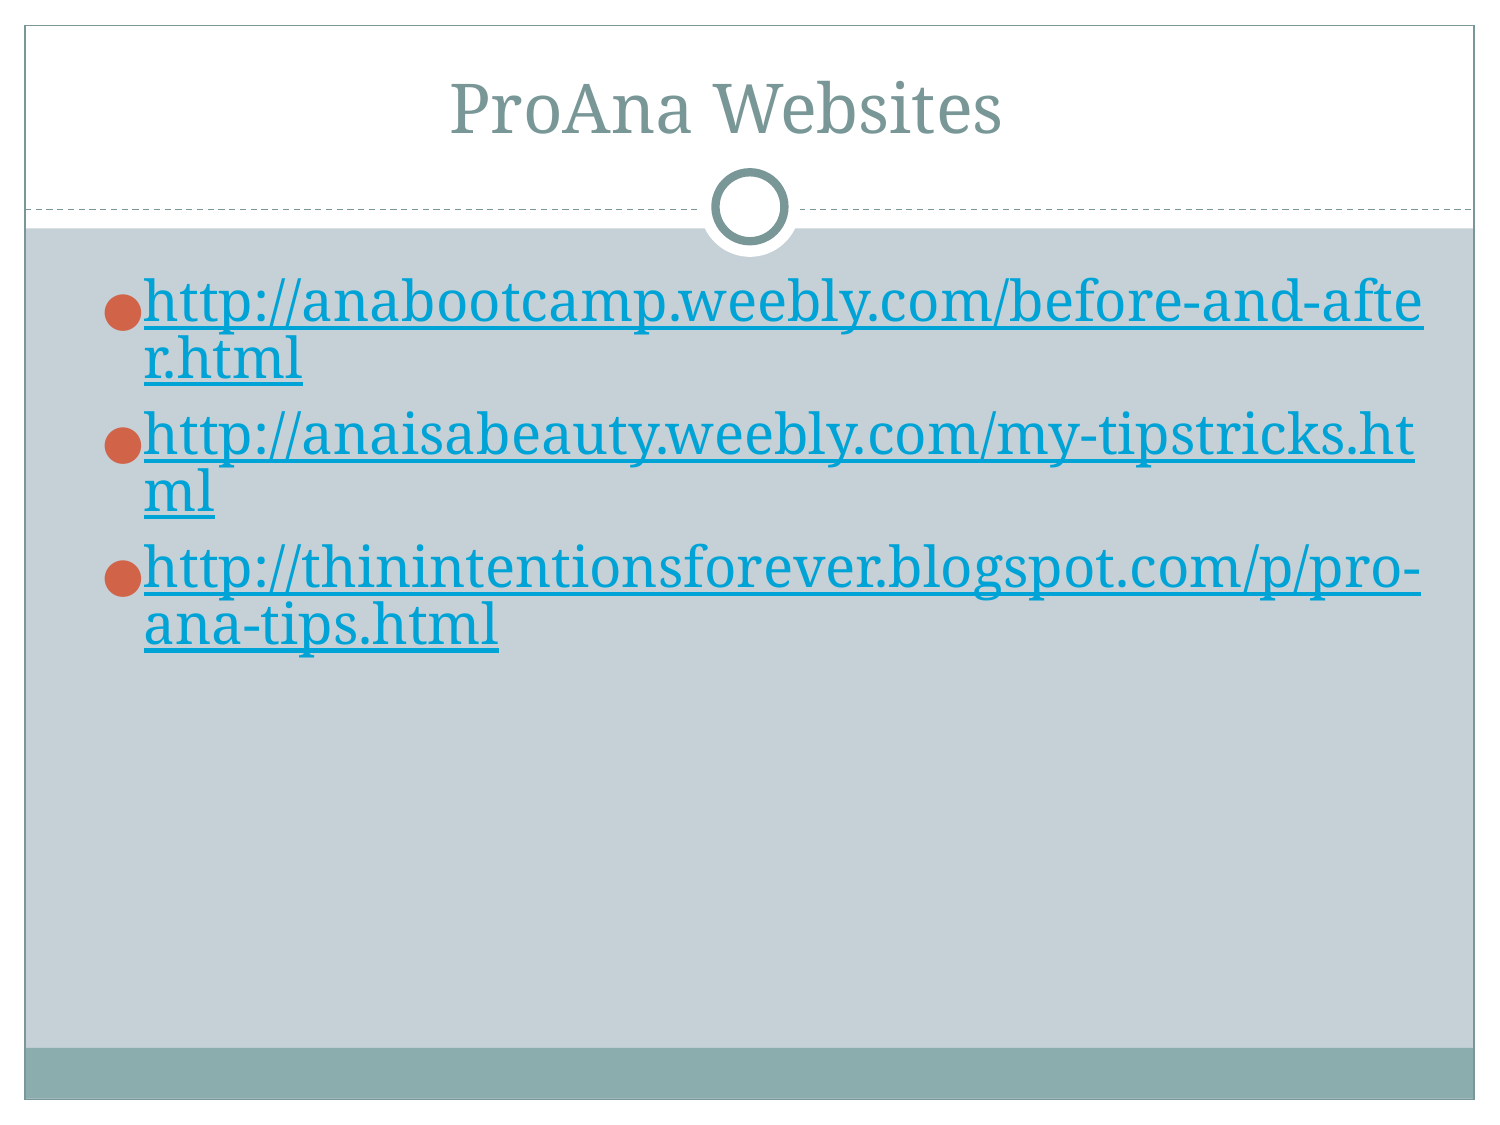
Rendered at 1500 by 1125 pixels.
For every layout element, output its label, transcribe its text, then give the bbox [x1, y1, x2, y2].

title ProAna Websites [49, 37, 1450, 162]
list http://anabootcamp.weebly.com/before-and-after.html http://anaisabeauty.weebly.com/my-tipstricks.html http://thinintentionsforever.blogspot.com/p/pro-ana-tips.html [49, 250, 1445, 1001]
